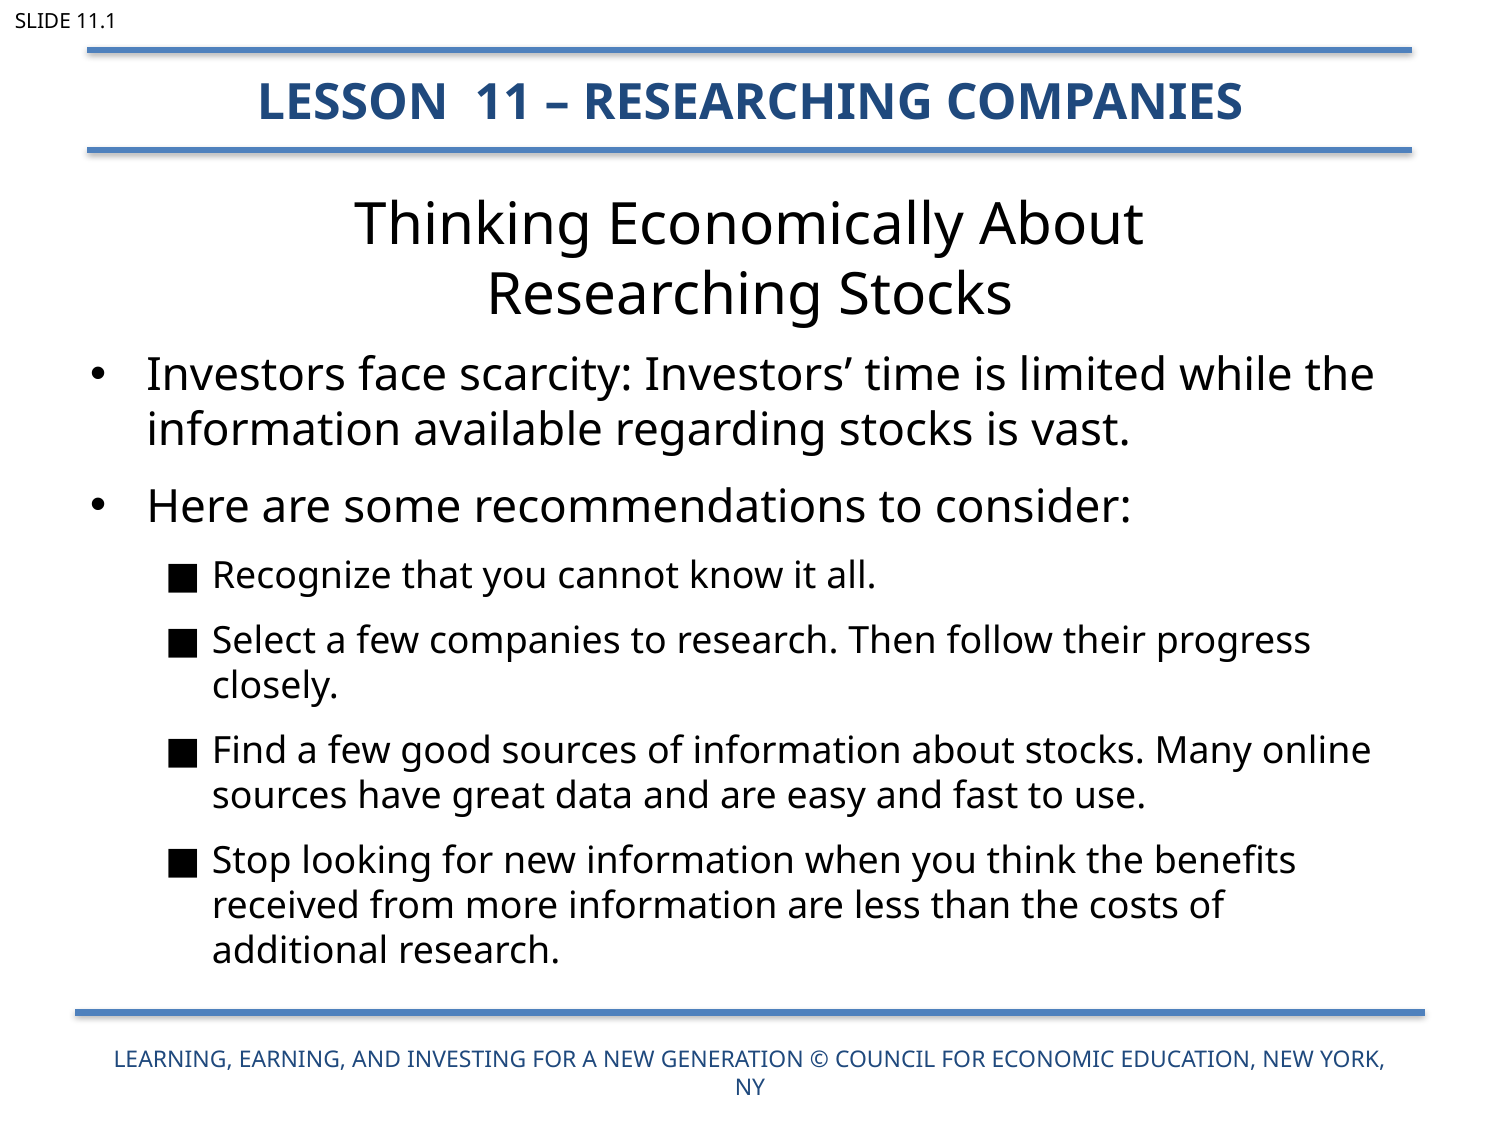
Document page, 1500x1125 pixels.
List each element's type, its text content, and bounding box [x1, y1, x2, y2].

title Thinking Economically About Researching Stocks [75, 162, 1425, 337]
text_box Slide 11.1 [0, 0, 213, 40]
text_box Lesson 11 – Researching Companies [125, 62, 1375, 138]
list Investors face scarcity: Investors’ time is limited while the information available regarding stocks is vast. Here are some recommendations to consider: Recognize that you cannot know it all. Select a few companies to research. Then follow their progress closely. Find a few good sources of information about stocks. Many online sources have great data and are easy and fast to use. Stop looking for new information when you think the benefits received from more information are less than the costs of additional research. [75, 337, 1425, 1063]
